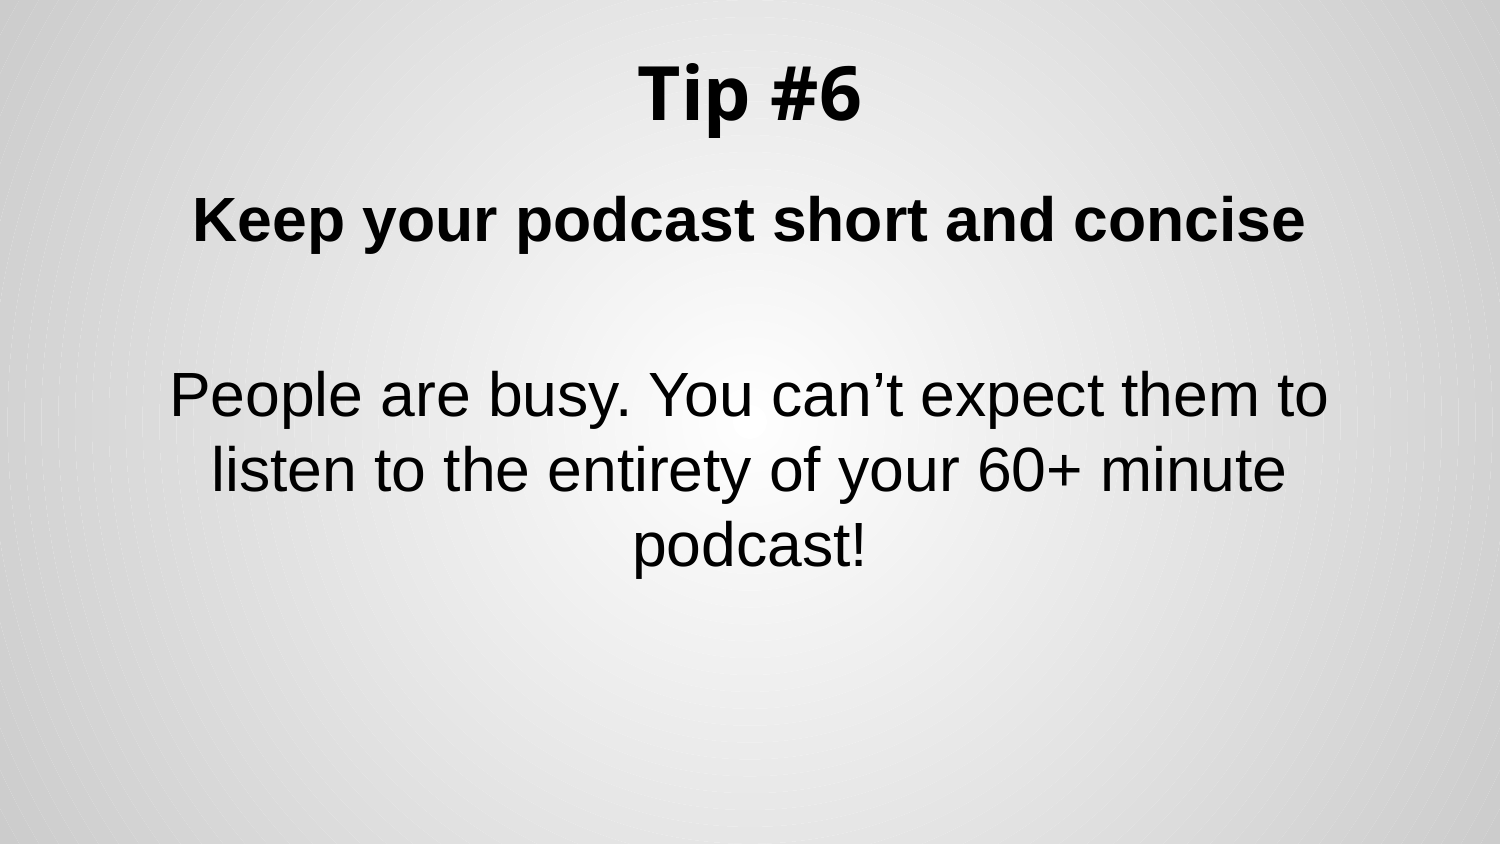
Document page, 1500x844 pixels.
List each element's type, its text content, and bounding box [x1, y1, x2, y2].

list Keep your podcast short and concise People are busy. You can’t expect them to listen to the entirety of your 60+ minute podcast! [75, 164, 1425, 820]
title Tip #6 [75, 9, 1425, 151]
